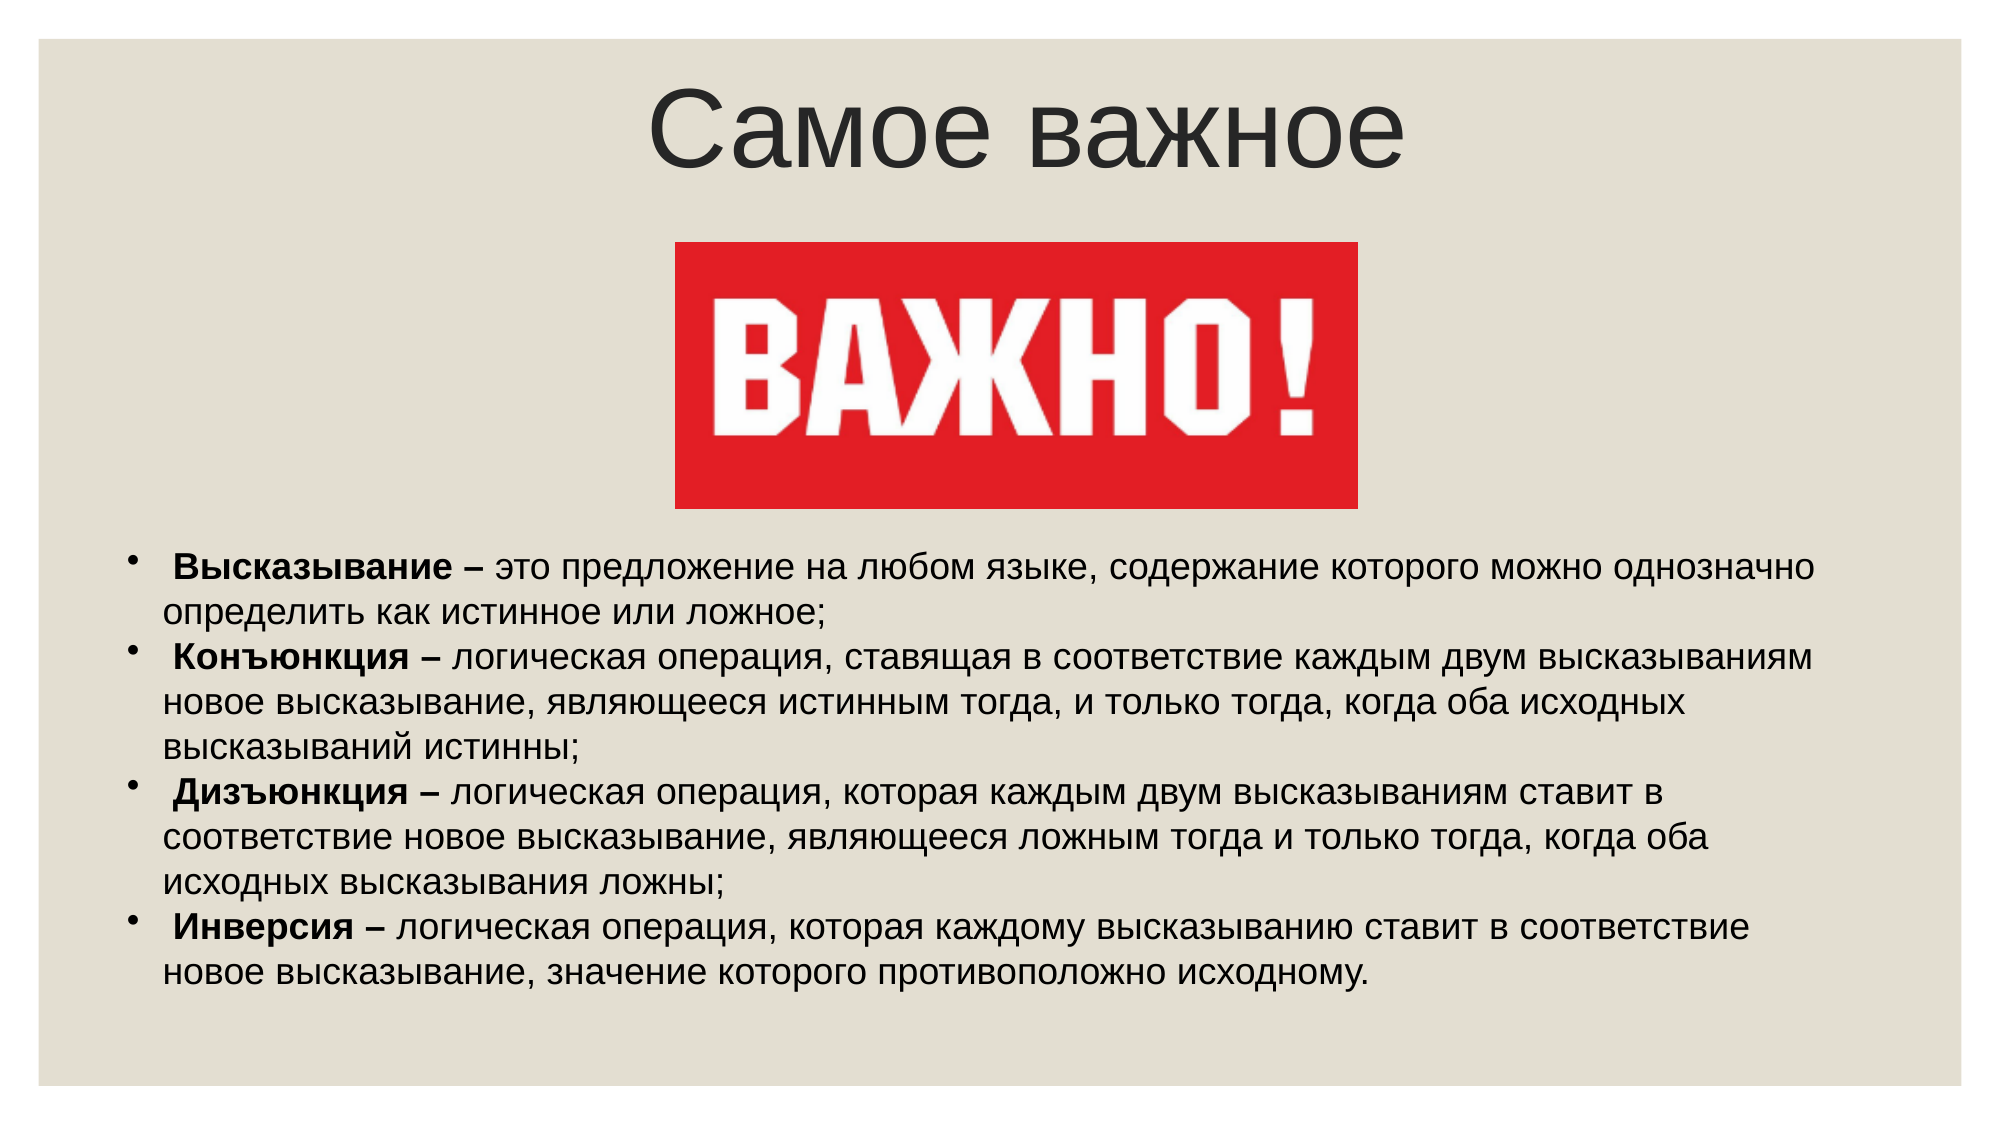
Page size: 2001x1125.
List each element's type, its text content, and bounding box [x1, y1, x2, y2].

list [675, 242, 1358, 510]
text_box Высказывание – это предложение на любом языке, содержание которого можно однозначно определить как истинное или ложное; Конъюнкция – логическая операция, ставящая в соответствие каждым двум высказываниям новое высказывание, являющееся истинным тогда, и только тогда, когда оба исходных высказываний истинны; Дизъюнкция – логическая операция, которая каждым двум высказываниям ставит в соответствие новое высказывание, являющееся ложным тогда и только тогда, когда оба исходных высказывания ложны; Инверсия – логическая операция, которая каждому высказыванию ставит в соответствие новое высказывание, значение которого противоположно исходному. [112, 534, 1851, 1044]
title Самое важное [202, 51, 1853, 210]
